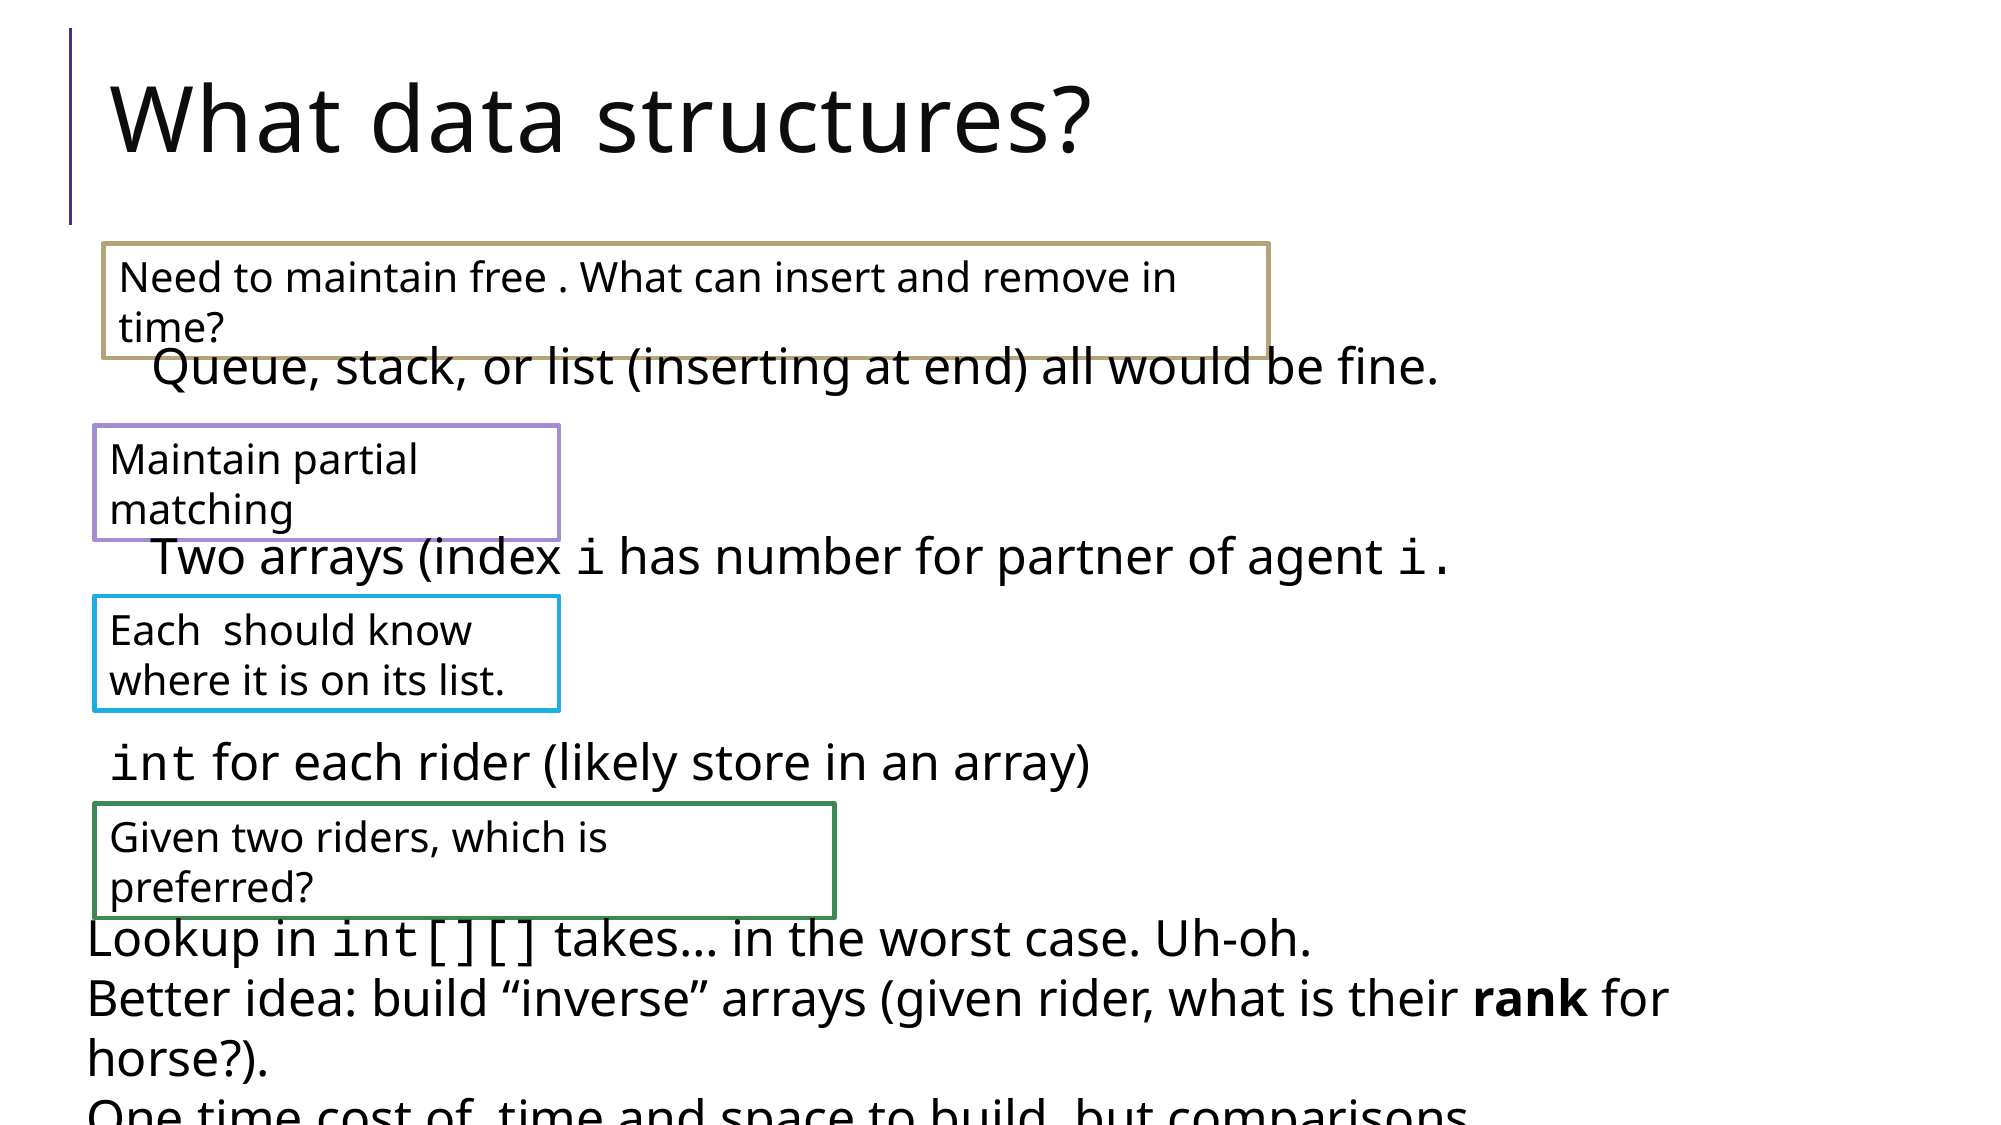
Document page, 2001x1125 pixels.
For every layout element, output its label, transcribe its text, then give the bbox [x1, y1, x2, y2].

text_box Given two riders, which is preferred? [94, 803, 835, 919]
text_box Maintain partial matching [94, 425, 559, 540]
text_box int for each rider (likely store in an array) [94, 722, 1823, 798]
text_box Queue, stack, or list (inserting at end) all would be fine. [136, 327, 1865, 402]
text_box Two arrays (index i has number for partner of agent i. [135, 516, 1865, 592]
title What data structures? [94, 43, 1930, 210]
